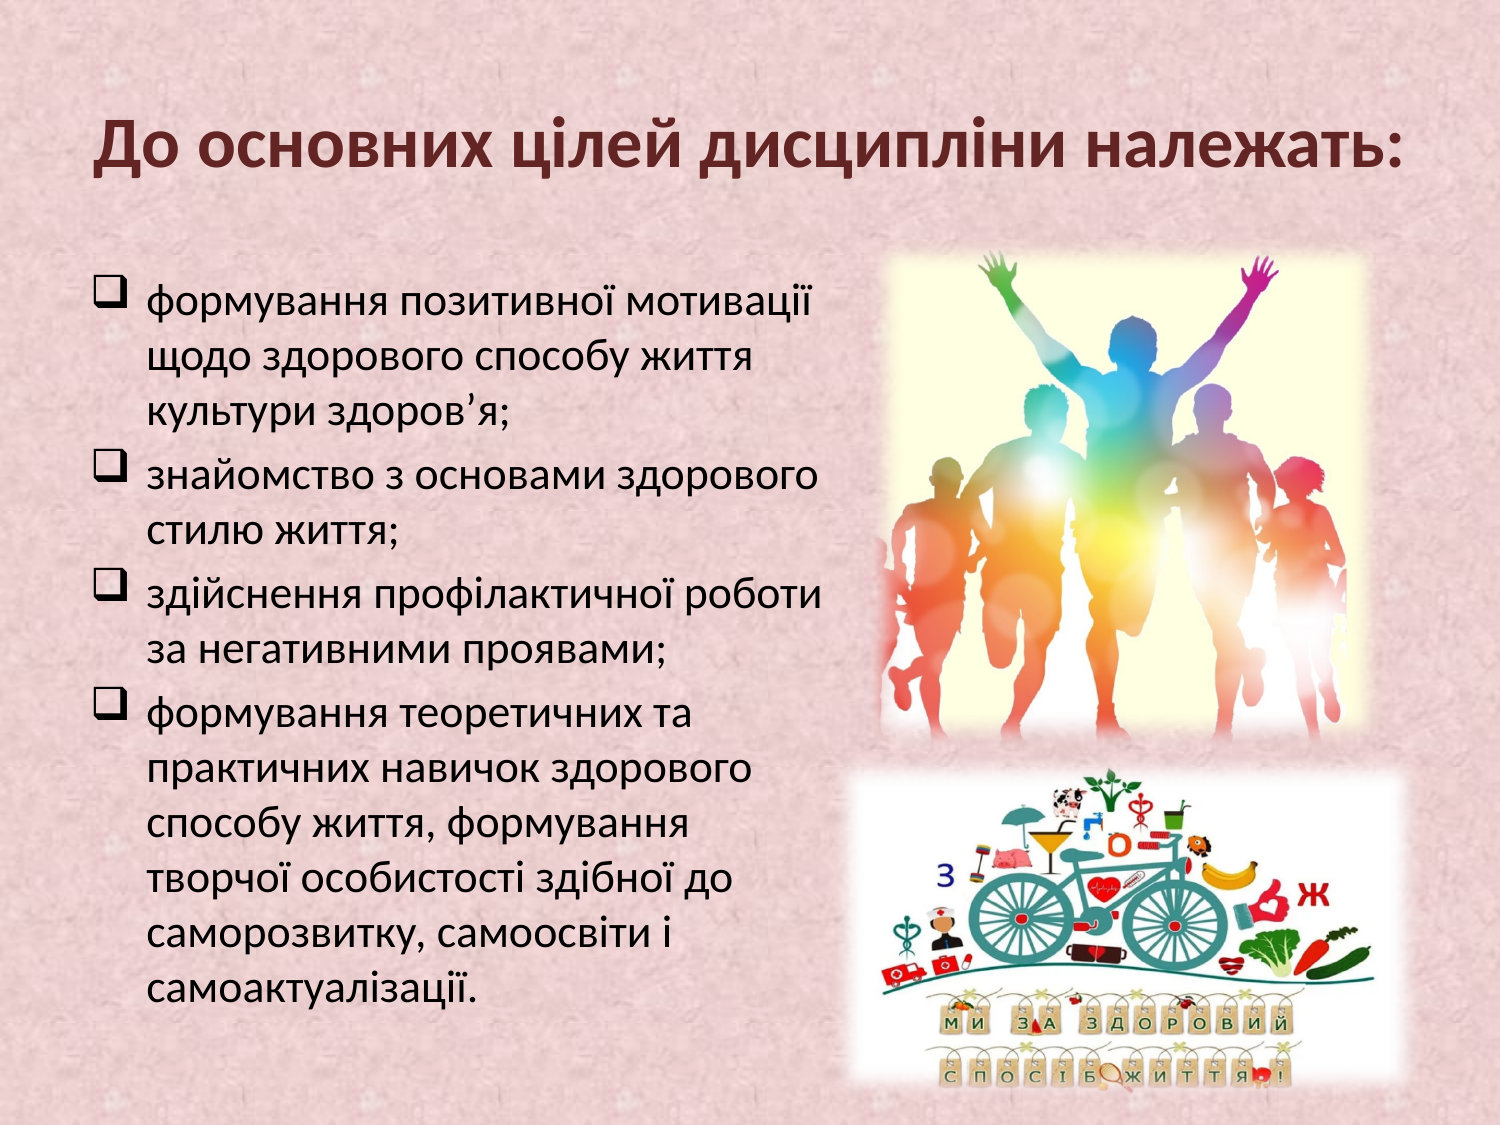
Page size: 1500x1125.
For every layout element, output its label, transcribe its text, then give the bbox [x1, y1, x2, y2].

picture [868, 236, 1386, 746]
picture [829, 751, 1425, 1101]
list формування позитивної мотивації щодо здорового способу життя культури здоров’я; знайомство з основами здорового стилю життя; здійснення профілактичної роботи за негативними проявами; формування теоретичних та практичних навичок здорового способу життя, формування творчої особистості здібної до саморозвитку, самоосвіти і самоактуалізації. [75, 262, 845, 1094]
title До основних цілей дисципліни належать: [75, 45, 1425, 233]
